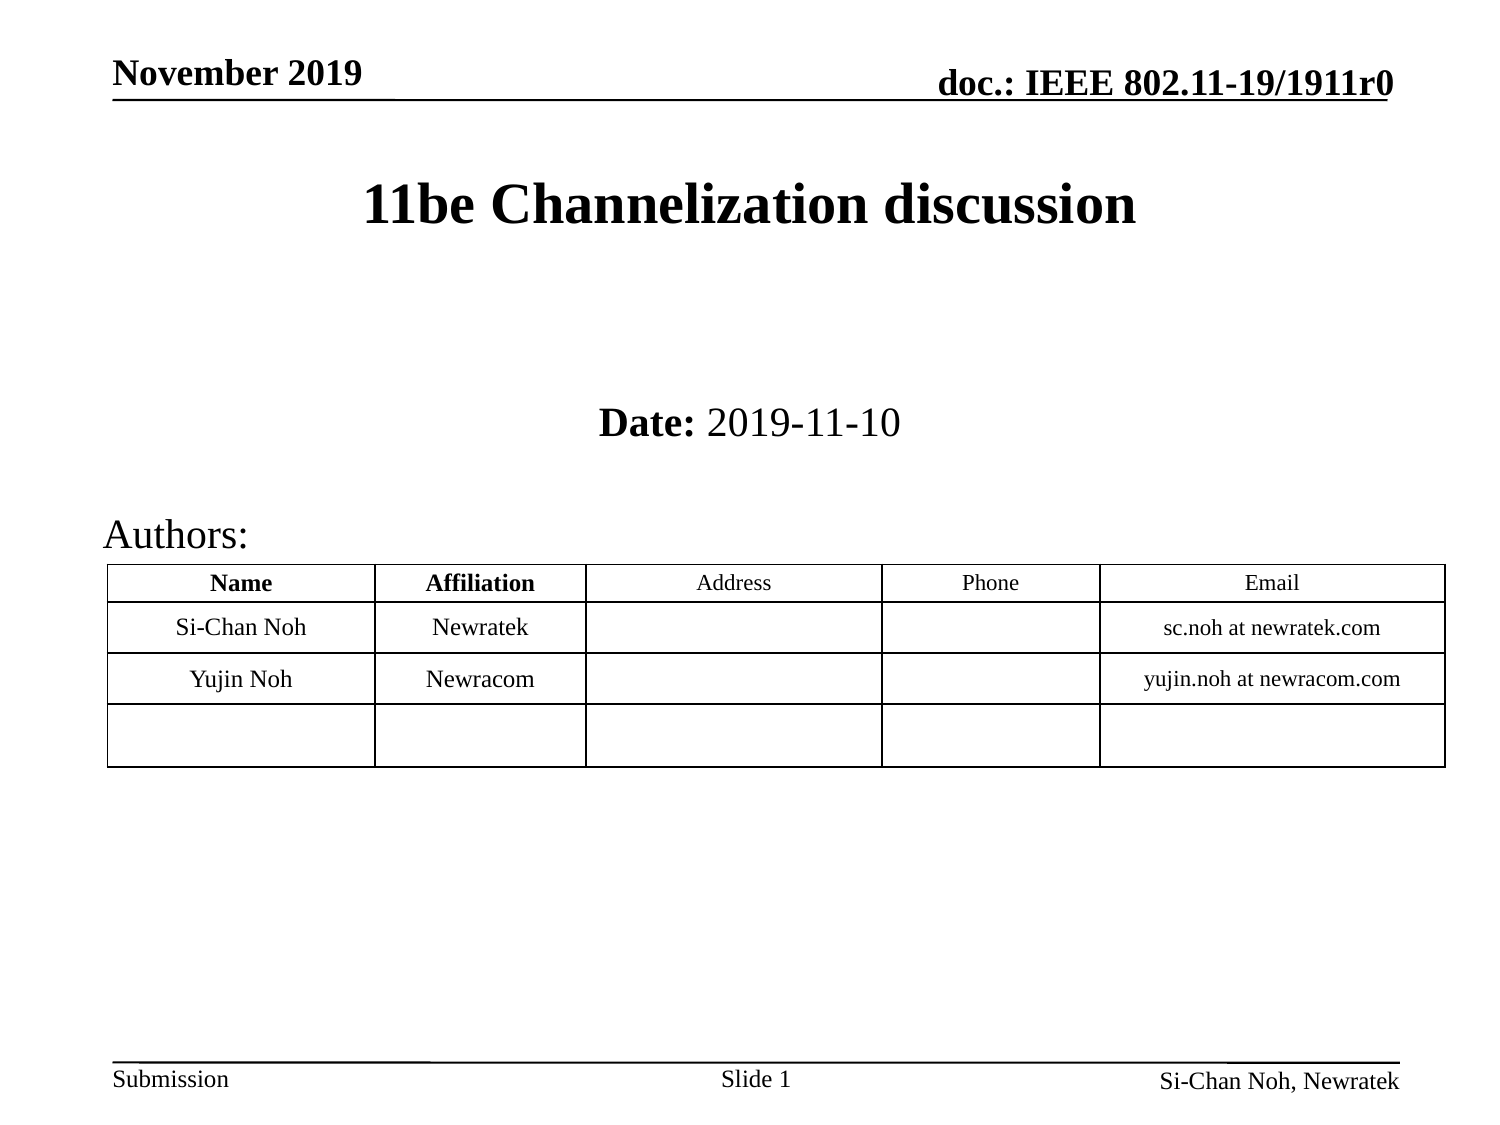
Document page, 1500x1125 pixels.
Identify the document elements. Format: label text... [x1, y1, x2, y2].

table_cell [883, 603, 1099, 652]
list Date: 2019-11-10 [112, 387, 1388, 453]
table_cell [587, 603, 881, 652]
table_header Phone [883, 565, 1099, 601]
table_header Email [1101, 565, 1444, 601]
table_header Address [587, 565, 881, 601]
table_cell [1101, 705, 1444, 766]
slide_number Slide 1 [712, 1061, 800, 1123]
table_cell [376, 705, 585, 766]
table_cell Si-Chan Noh [108, 603, 374, 652]
table_cell sc.noh at newratek.com [1101, 603, 1444, 652]
table_header Affiliation [376, 565, 585, 601]
footer Yujin Noh, Newracom [878, 1062, 1402, 1092]
table_cell [587, 654, 881, 703]
table_cell [108, 705, 374, 766]
table_cell [883, 705, 1099, 766]
table_cell Newracom [376, 654, 585, 703]
table_cell Yujin Noh [108, 654, 374, 703]
title 11be Channelization discussion [112, 112, 1388, 288]
table_cell yujin.noh at newracom.com [1101, 654, 1444, 703]
table_cell [587, 705, 881, 766]
table_header Name [108, 565, 374, 601]
text_box Authors: [87, 498, 325, 562]
table_cell [883, 654, 1099, 703]
table_cell Newratek [376, 603, 585, 652]
